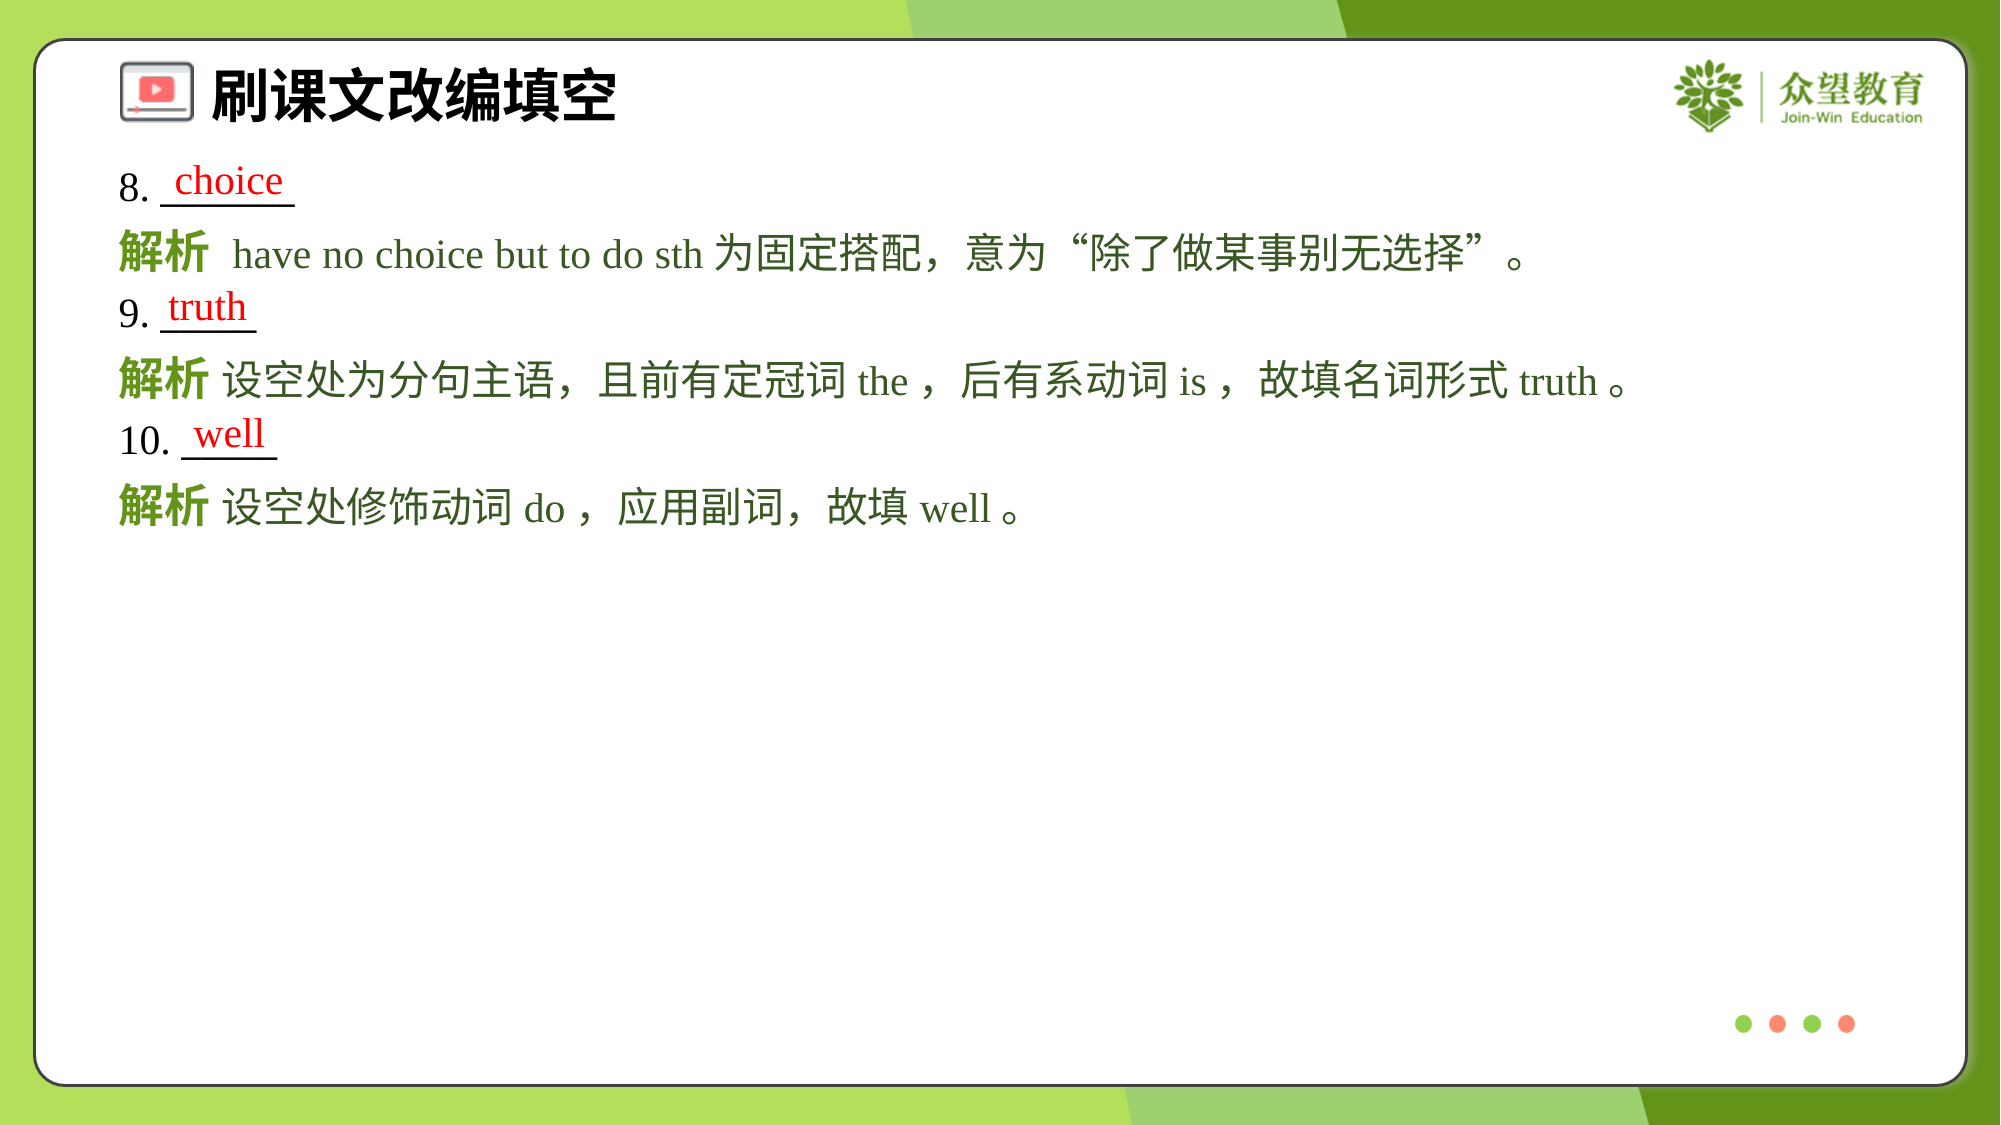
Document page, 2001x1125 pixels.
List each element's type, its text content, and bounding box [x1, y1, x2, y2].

text_box 解析 设空处修饰动词do，应用副词，故填well。 [118, 463, 1883, 526]
text_box 解析 have no choice but to do sth为固定搭配，意为“除了做某事别无选择”。 [118, 209, 1883, 271]
text_box 8. _______ [118, 146, 1883, 204]
text_box choice [170, 140, 288, 199]
text_box well [188, 393, 270, 452]
text_box truth [163, 266, 252, 325]
text_box 9. _____ [118, 272, 1883, 330]
text_box 10. _____ [118, 399, 1883, 457]
text_box 解析 设空处为分句主语，且前有定冠词the，后有系动词is，故填名词形式truth。 [118, 336, 1883, 399]
picture [0, 0, 2000, 1125]
